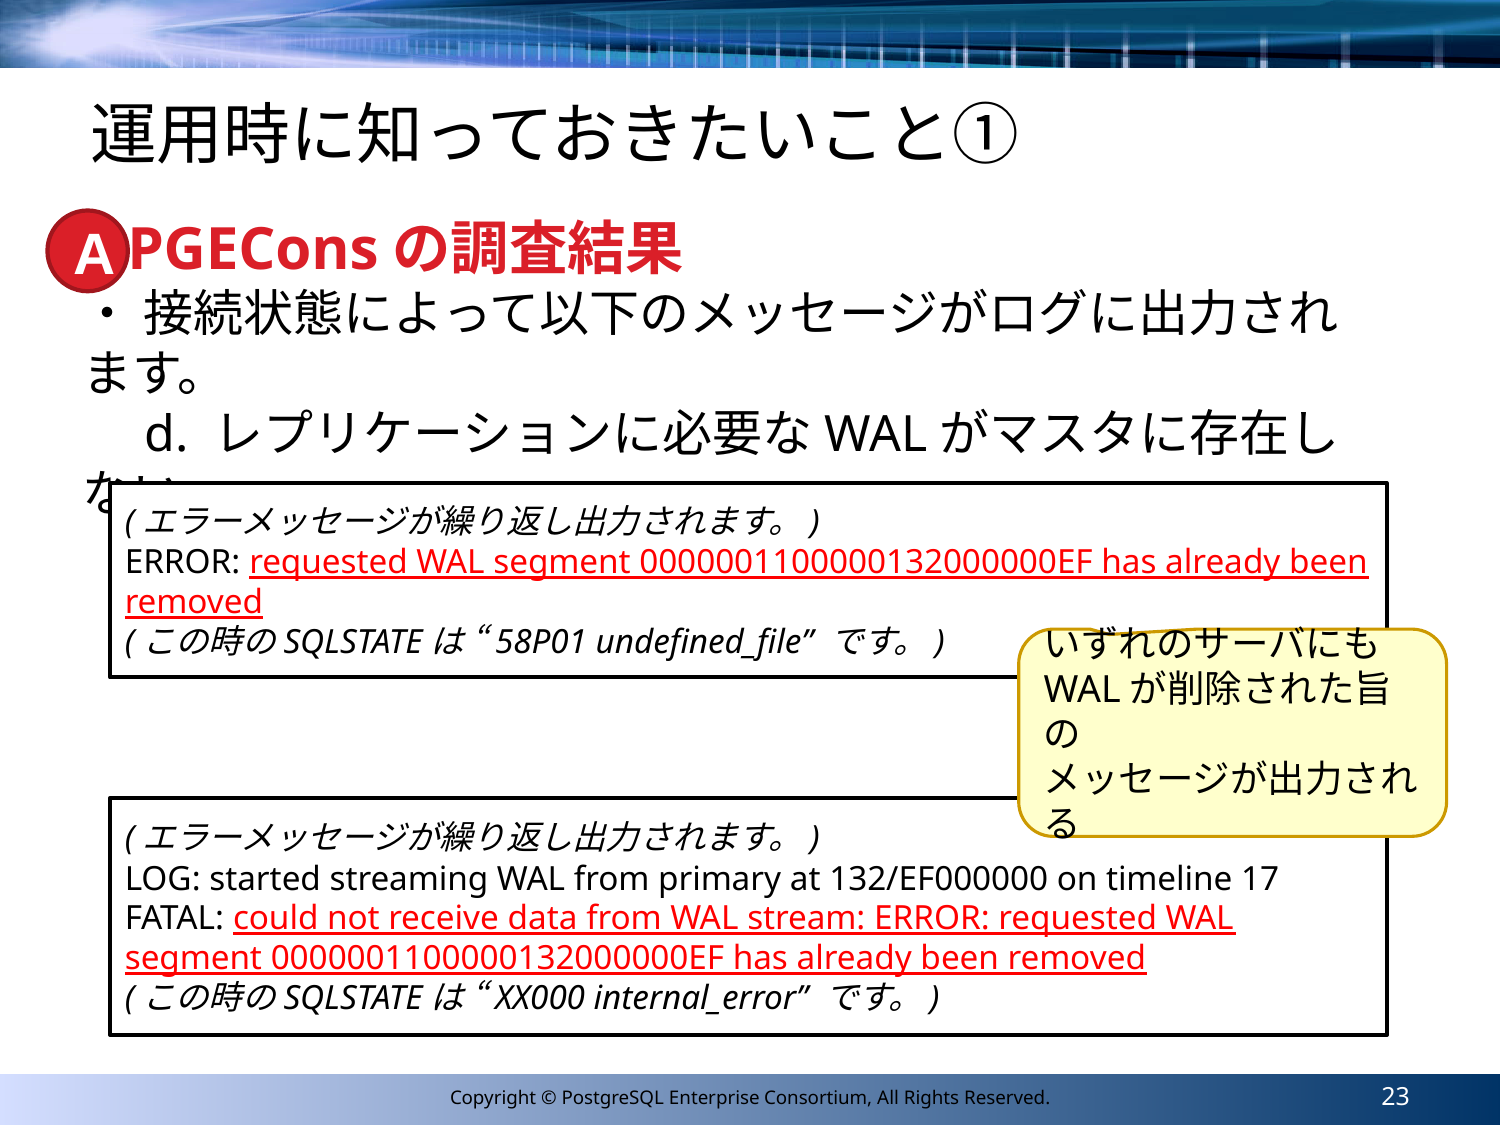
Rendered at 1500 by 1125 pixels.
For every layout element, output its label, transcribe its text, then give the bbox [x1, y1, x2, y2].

title 運用時に知っておきたいこと① [74, 81, 1426, 183]
picture [0, 0, 1500, 68]
text_box (エラーメッセージが繰り返し出力されます。) LOG: started streaming WAL from primary at 132/EF000000 on timeline 17 FATAL: could not receive data from WAL stream: ERROR: requested WAL segment 0000001100000132000000EF has already been removed (この時のSQLSTATEは “XX000 internal_error” です。) [108, 803, 1389, 1037]
text_box いずれのサーバにも WALが削除された旨の メッセージが出力される [1016, 627, 1449, 839]
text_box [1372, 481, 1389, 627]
slide_number 23 [1074, 1074, 1426, 1123]
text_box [47, 203, 1367, 795]
